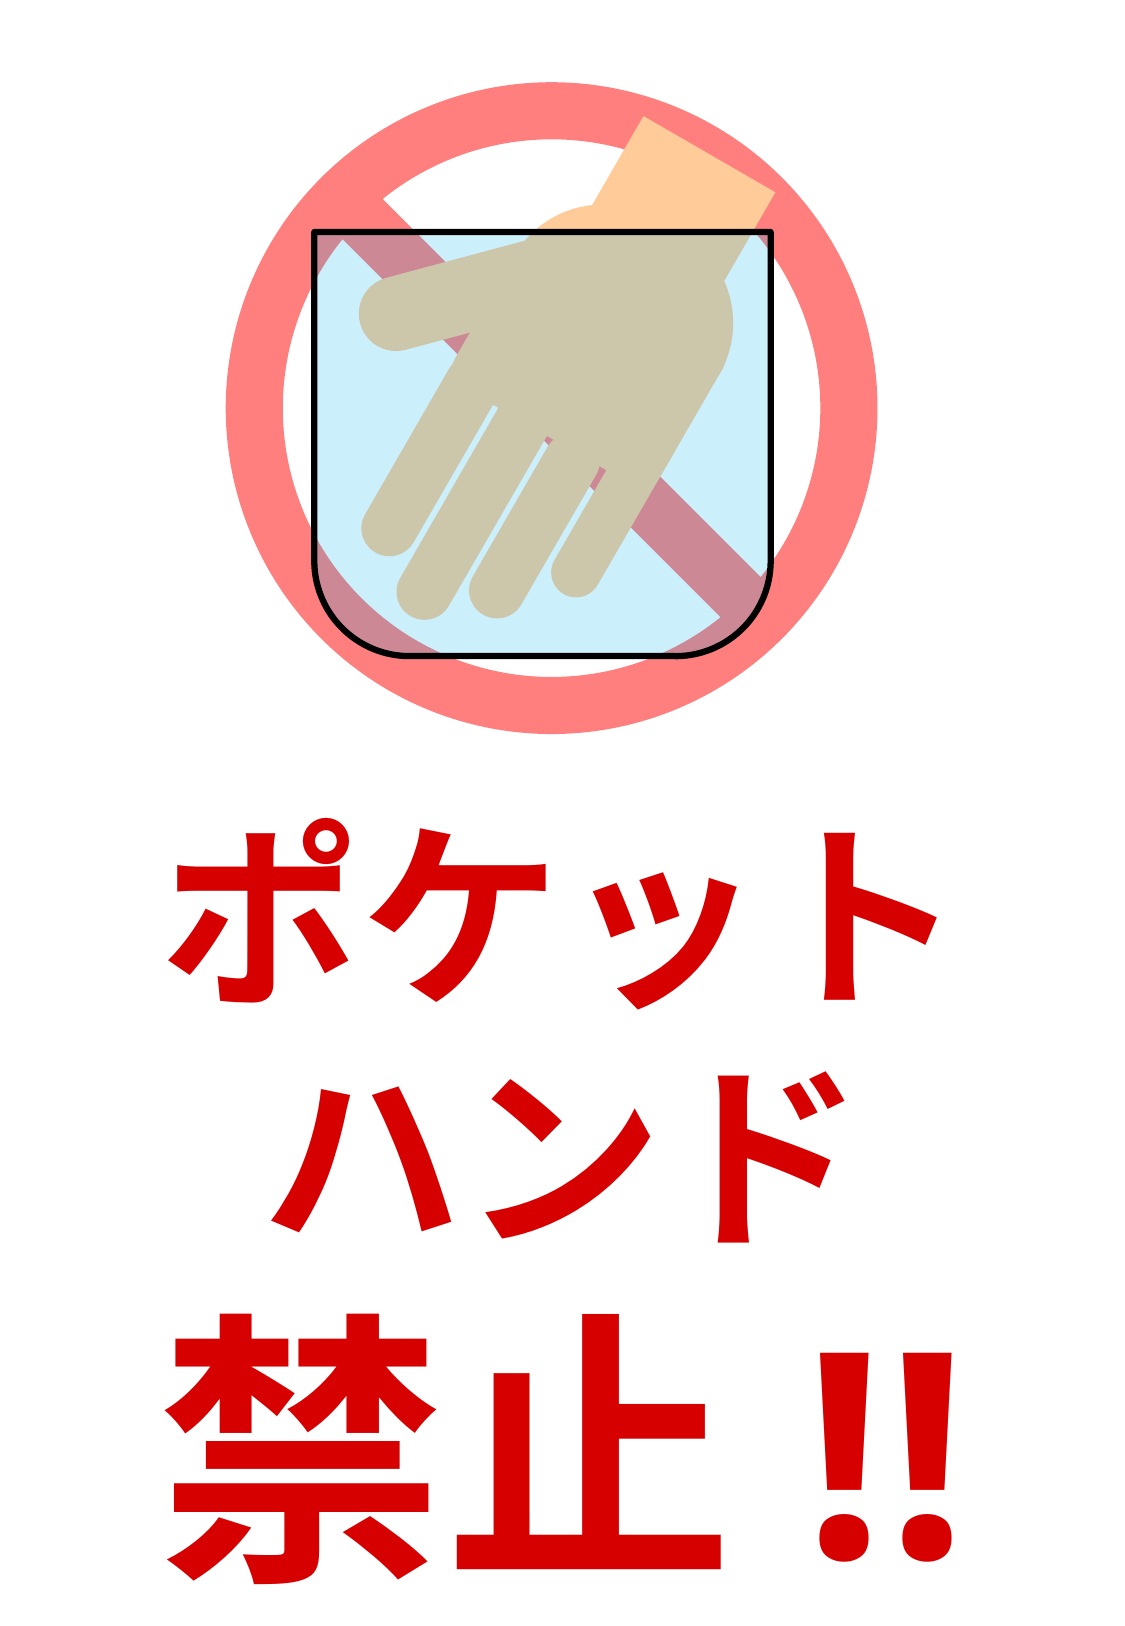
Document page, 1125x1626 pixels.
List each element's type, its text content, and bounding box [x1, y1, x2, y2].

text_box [225, 81, 878, 735]
text_box ポケット ハンド 禁止!! [1, 784, 1125, 1624]
